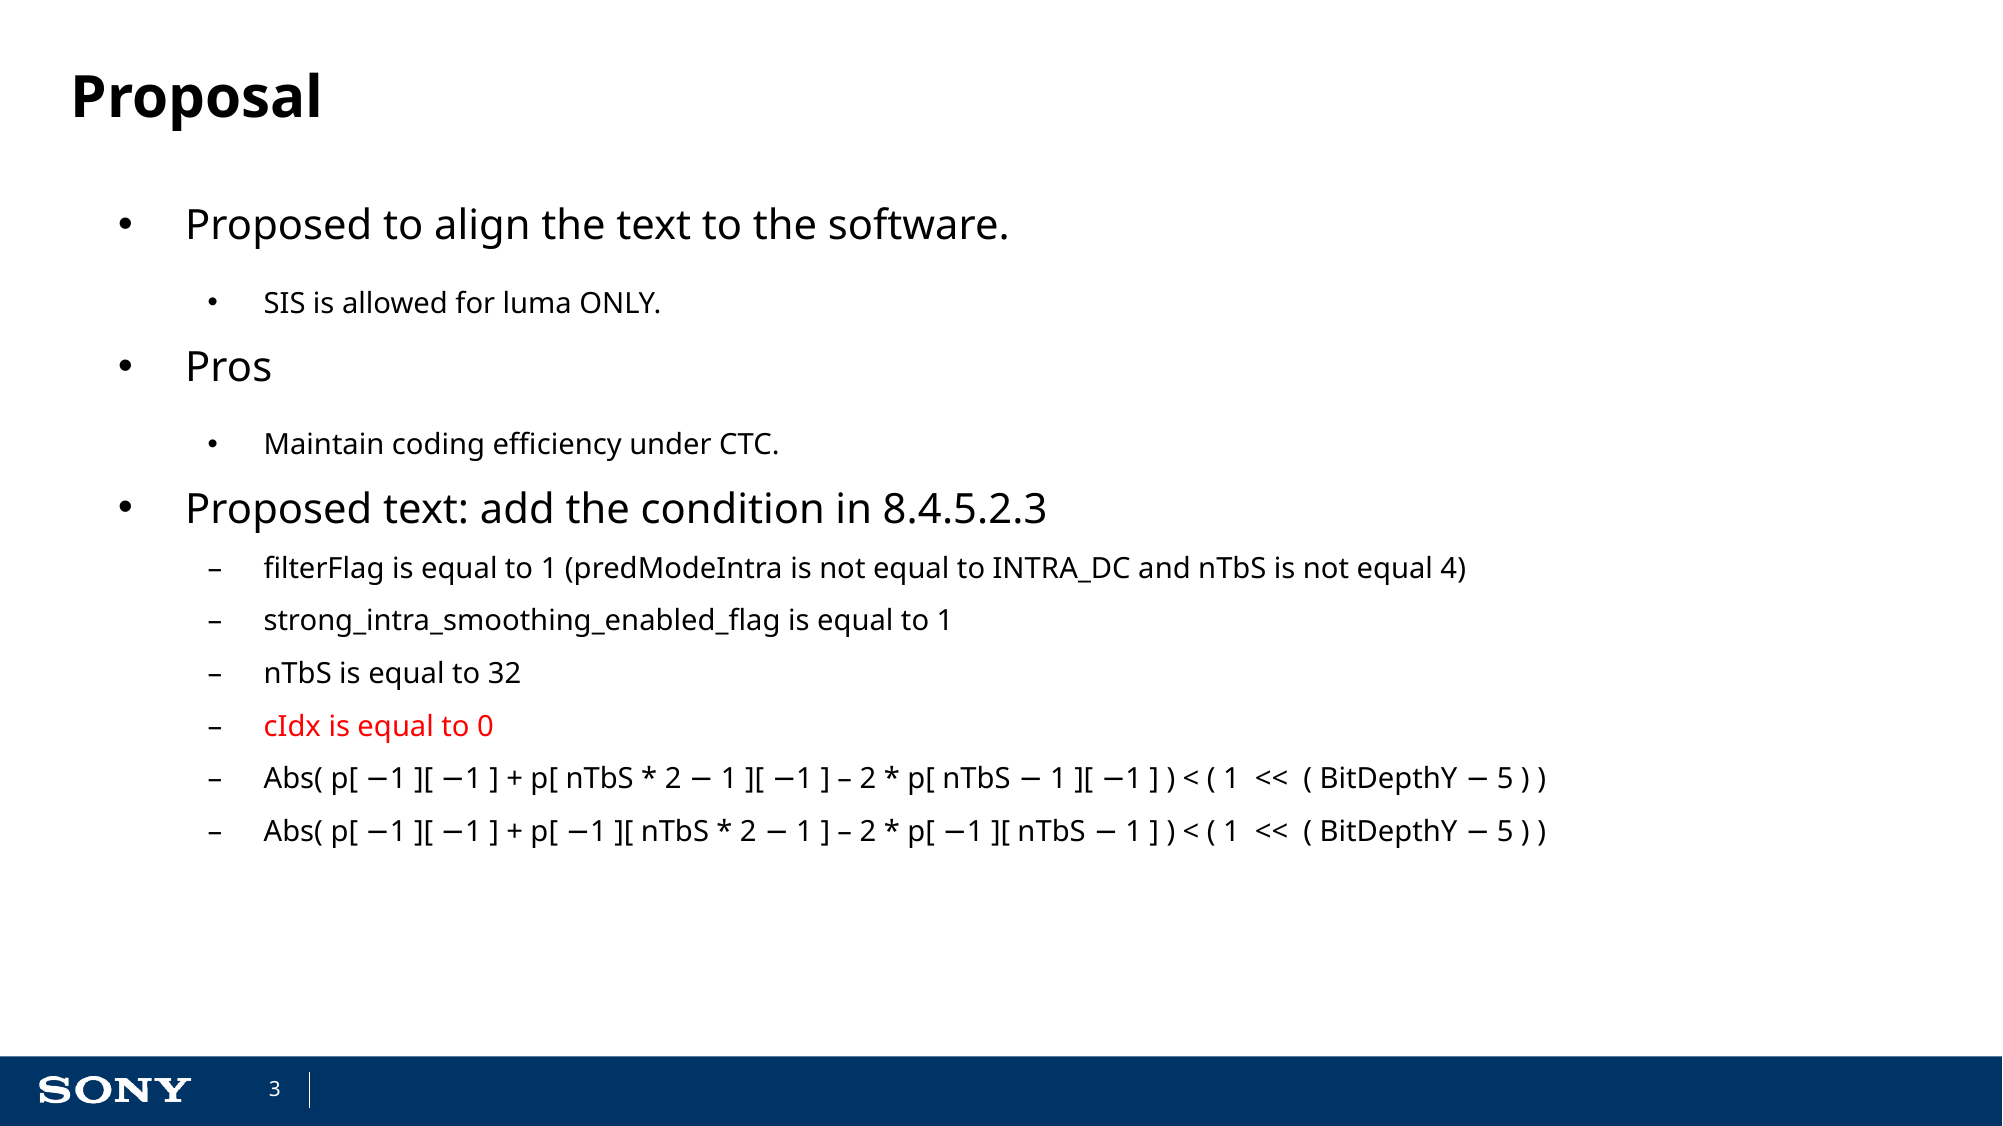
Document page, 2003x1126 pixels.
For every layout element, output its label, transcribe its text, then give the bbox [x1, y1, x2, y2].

picture [29, 1069, 202, 1113]
list Proposed to align the text to the software. SIS is allowed for luma ONLY. Pros Maintain coding efficiency under CTC. Proposed text: add the condition in 8.4.5.2.3 – filterFlag is equal to 1 (predModeIntra is not equal to INTRA_DC and nTbS is not equal 4) – strong_intra_smoothing_enabled_flag is equal to 1 – nTbS is equal to 32 – cIdx is equal to 0 – Abs( p[ −1 ][ −1 ] + p[ nTbS * 2 − 1 ][ −1 ] – 2 * p[ nTbS − 1 ][ −1 ] ) < ( 1 << ( BitDepthY − 5 ) ) – Abs( p[ −1 ][ −1 ] + p[ −1 ][ nTbS * 2 − 1 ] – 2 * p[ −1 ][ nTbS − 1 ] ) < ( 1 << ( BitDepthY − 5 ) ) [118, 177, 1884, 1025]
title Proposal [70, 59, 1931, 148]
